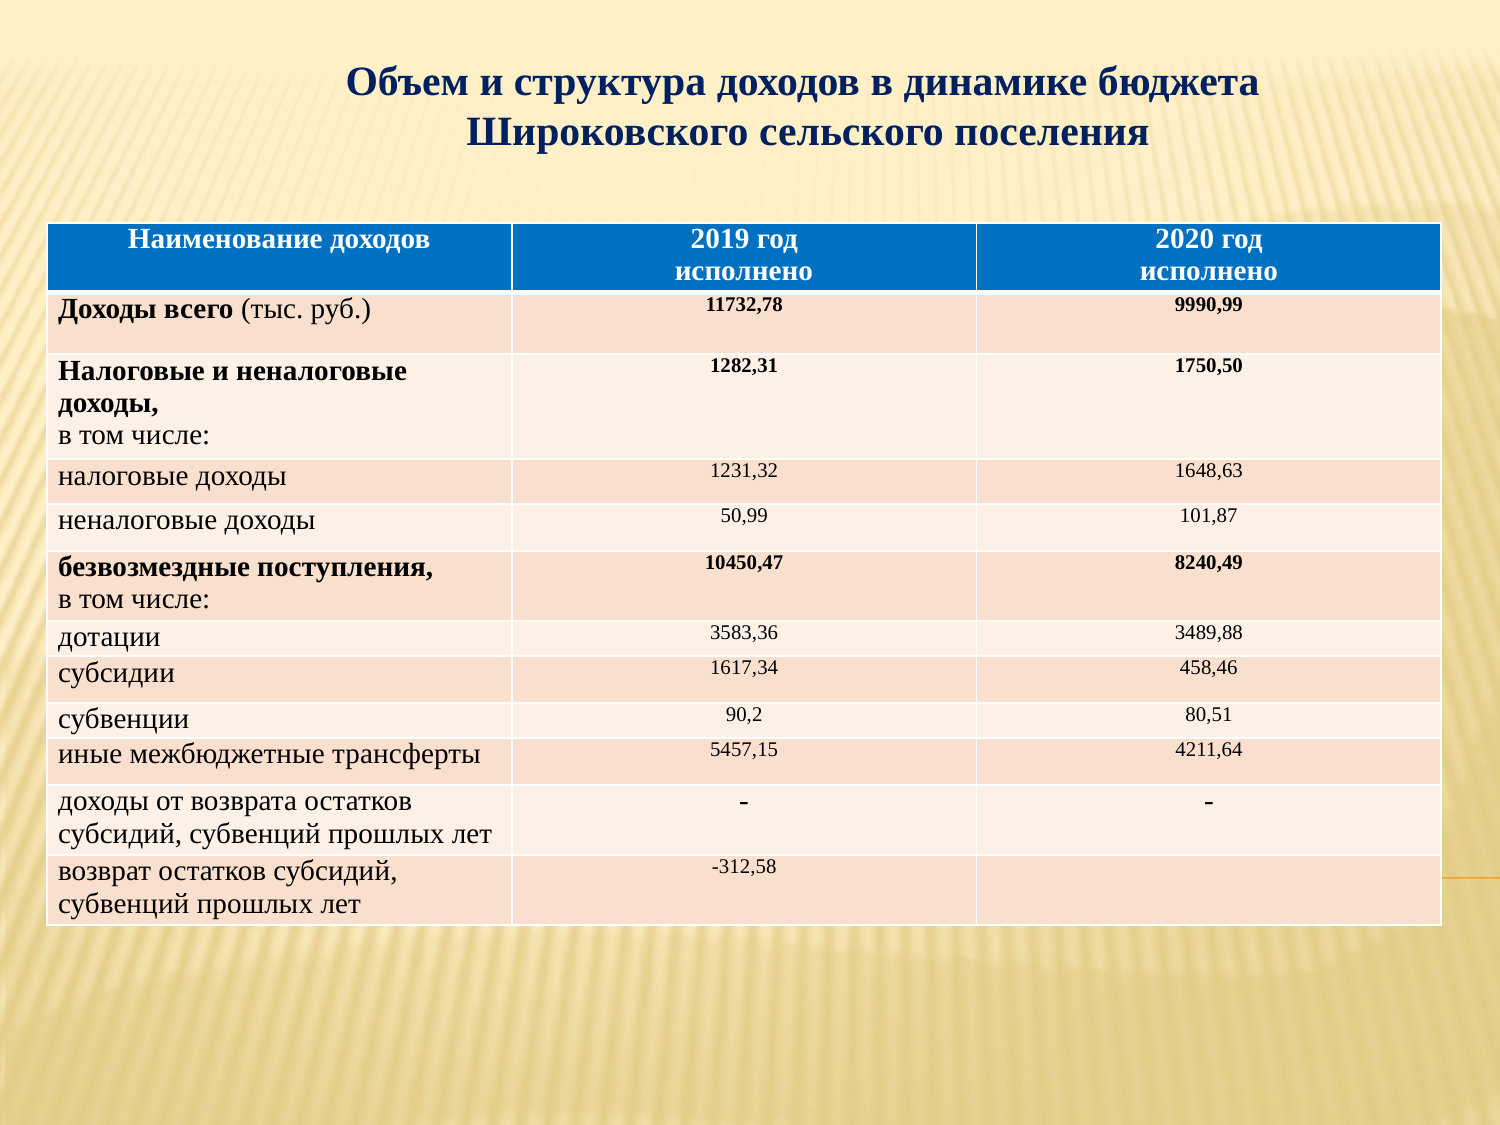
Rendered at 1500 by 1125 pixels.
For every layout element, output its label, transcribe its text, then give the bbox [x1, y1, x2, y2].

table_cell 90,2 [513, 704, 976, 737]
table_cell - [513, 786, 976, 854]
table_cell - [977, 786, 1440, 854]
table_cell Доходы всего (тыс. руб.) [48, 295, 511, 353]
table_header Наименование доходов [48, 224, 511, 290]
text_box Объем и структура доходов в динамике бюджета Широковского сельского поселения [175, 46, 1430, 162]
table_cell 8240,49 [977, 552, 1440, 620]
table_cell неналоговые доходы [48, 505, 511, 550]
table_cell субсидии [48, 657, 511, 702]
table_cell 9990,99 [977, 295, 1440, 353]
table_cell возврат остатков субсидий, субвенций прошлых лет [48, 856, 511, 924]
table_cell доходы от возврата остатков субсидий, субвенций прошлых лет [48, 786, 511, 854]
table_cell 4211,64 [977, 739, 1440, 784]
table_cell 11732,78 [513, 295, 976, 353]
table_cell 1750,50 [977, 355, 1440, 458]
table_cell иные межбюджетные трансферты [48, 739, 511, 784]
table_cell 1648,63 [977, 460, 1440, 503]
table_cell 3583,36 [513, 621, 976, 655]
table_cell [977, 856, 1440, 924]
table_cell безвозмездные поступления, в том числе: [48, 552, 511, 620]
table_cell дотации [48, 621, 511, 655]
table_cell субвенции [48, 704, 511, 737]
table_cell 1231,32 [513, 460, 976, 503]
table_cell 50,99 [513, 505, 976, 550]
table_cell -312,58 [513, 856, 976, 924]
table_cell 1617,34 [513, 657, 976, 702]
table_cell 5457,15 [513, 739, 976, 784]
table_header 2019 год исполнено [513, 224, 976, 290]
table_cell 458,46 [977, 657, 1440, 702]
table_cell 80,51 [977, 704, 1440, 737]
table_cell 10450,47 [513, 552, 976, 620]
table_cell 1282,31 [513, 355, 976, 458]
table_cell 101,87 [977, 505, 1440, 550]
table_cell налоговые доходы [48, 460, 511, 503]
table_header 2020 год исполнено [977, 224, 1440, 290]
table_cell Налоговые и неналоговые доходы, в том числе: [48, 355, 511, 458]
table_cell 3489,88 [977, 621, 1440, 655]
